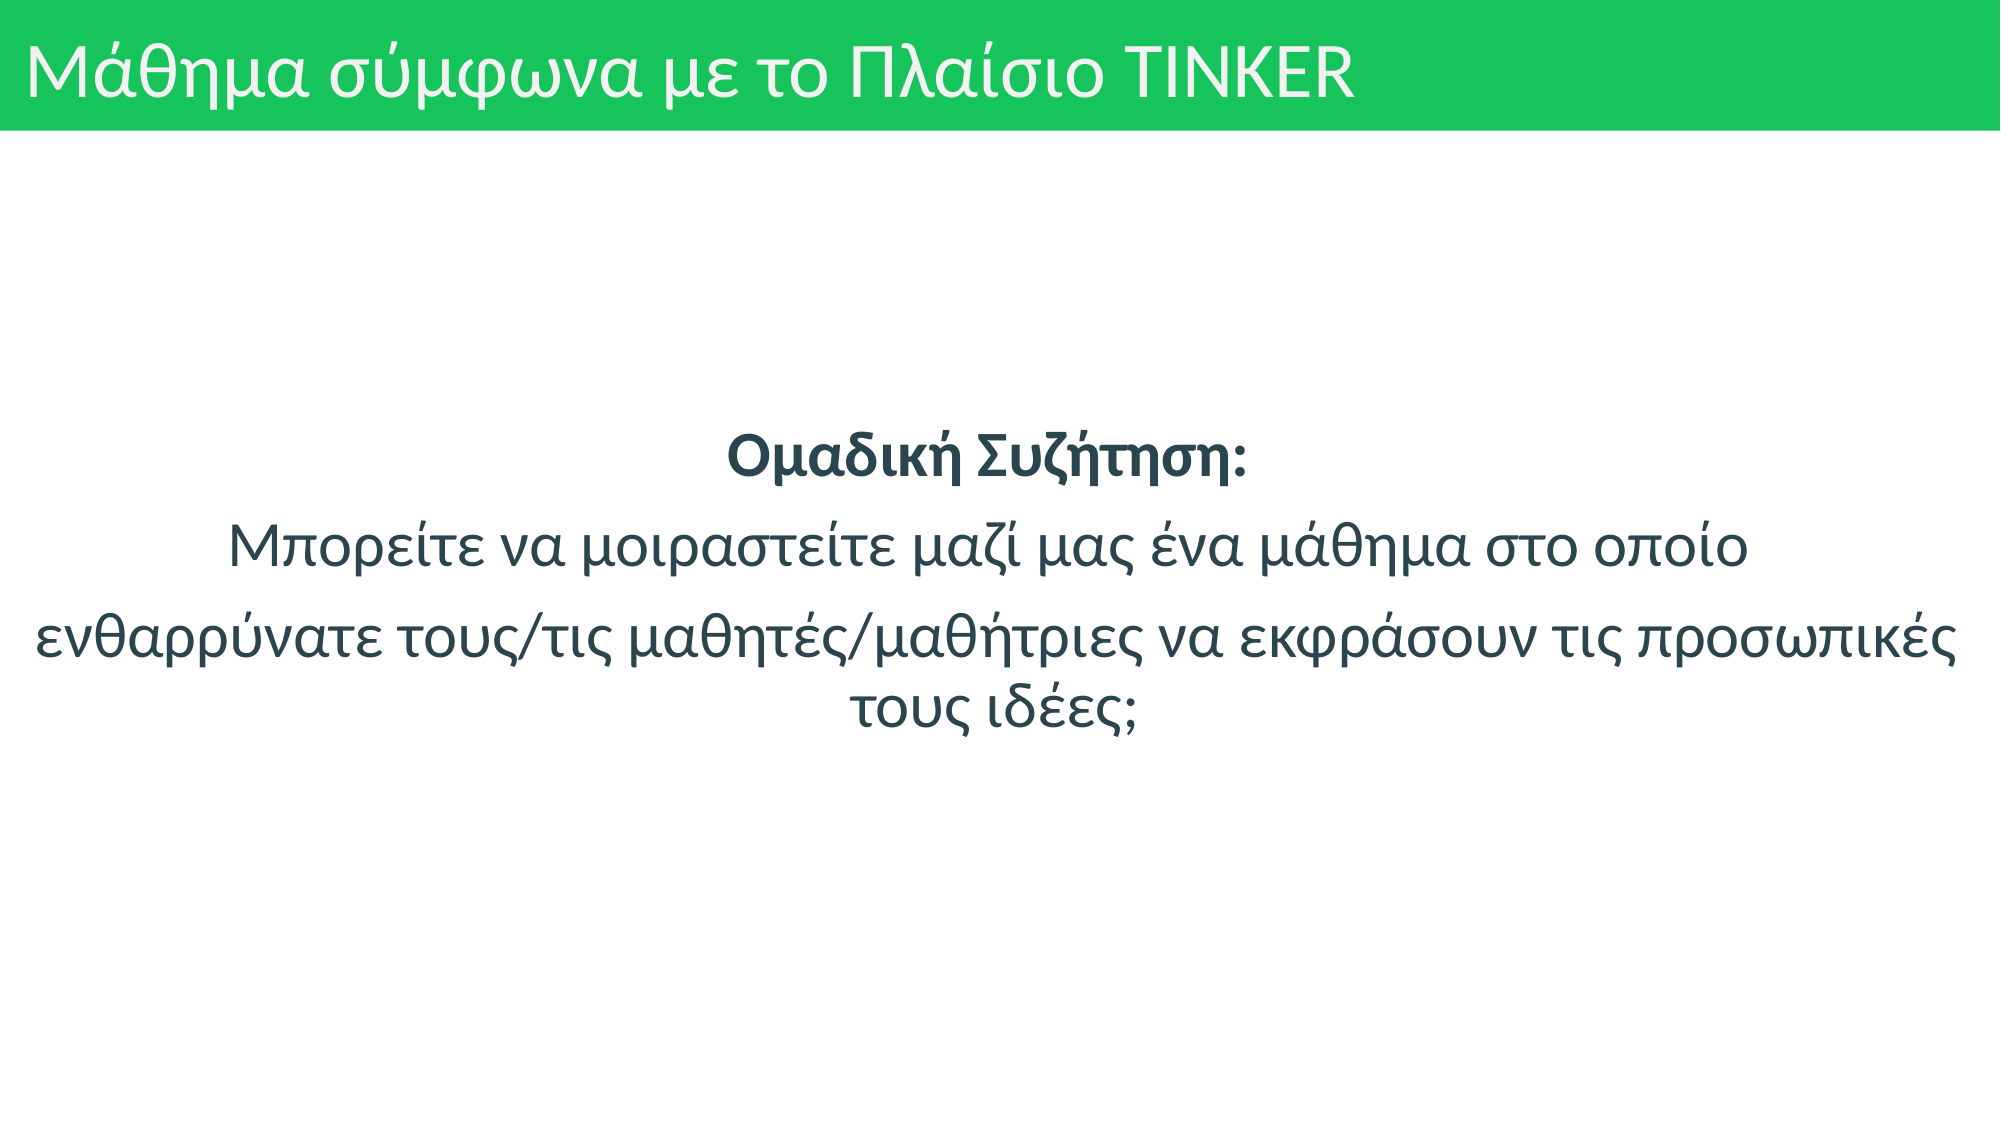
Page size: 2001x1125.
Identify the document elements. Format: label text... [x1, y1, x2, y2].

title Μάθημα σύμφωνα με το Πλαίσιο TINKER [16, 13, 1976, 131]
list Ομαδική Συζήτηση: Μπορείτε να μοιραστείτε μαζί μας ένα μάθημα στο οποίο ενθαρρύνατε τους/τις μαθητές/μαθήτριες να εκφράσουν τις προσωπικές τους ιδέες; [16, 144, 1976, 1108]
